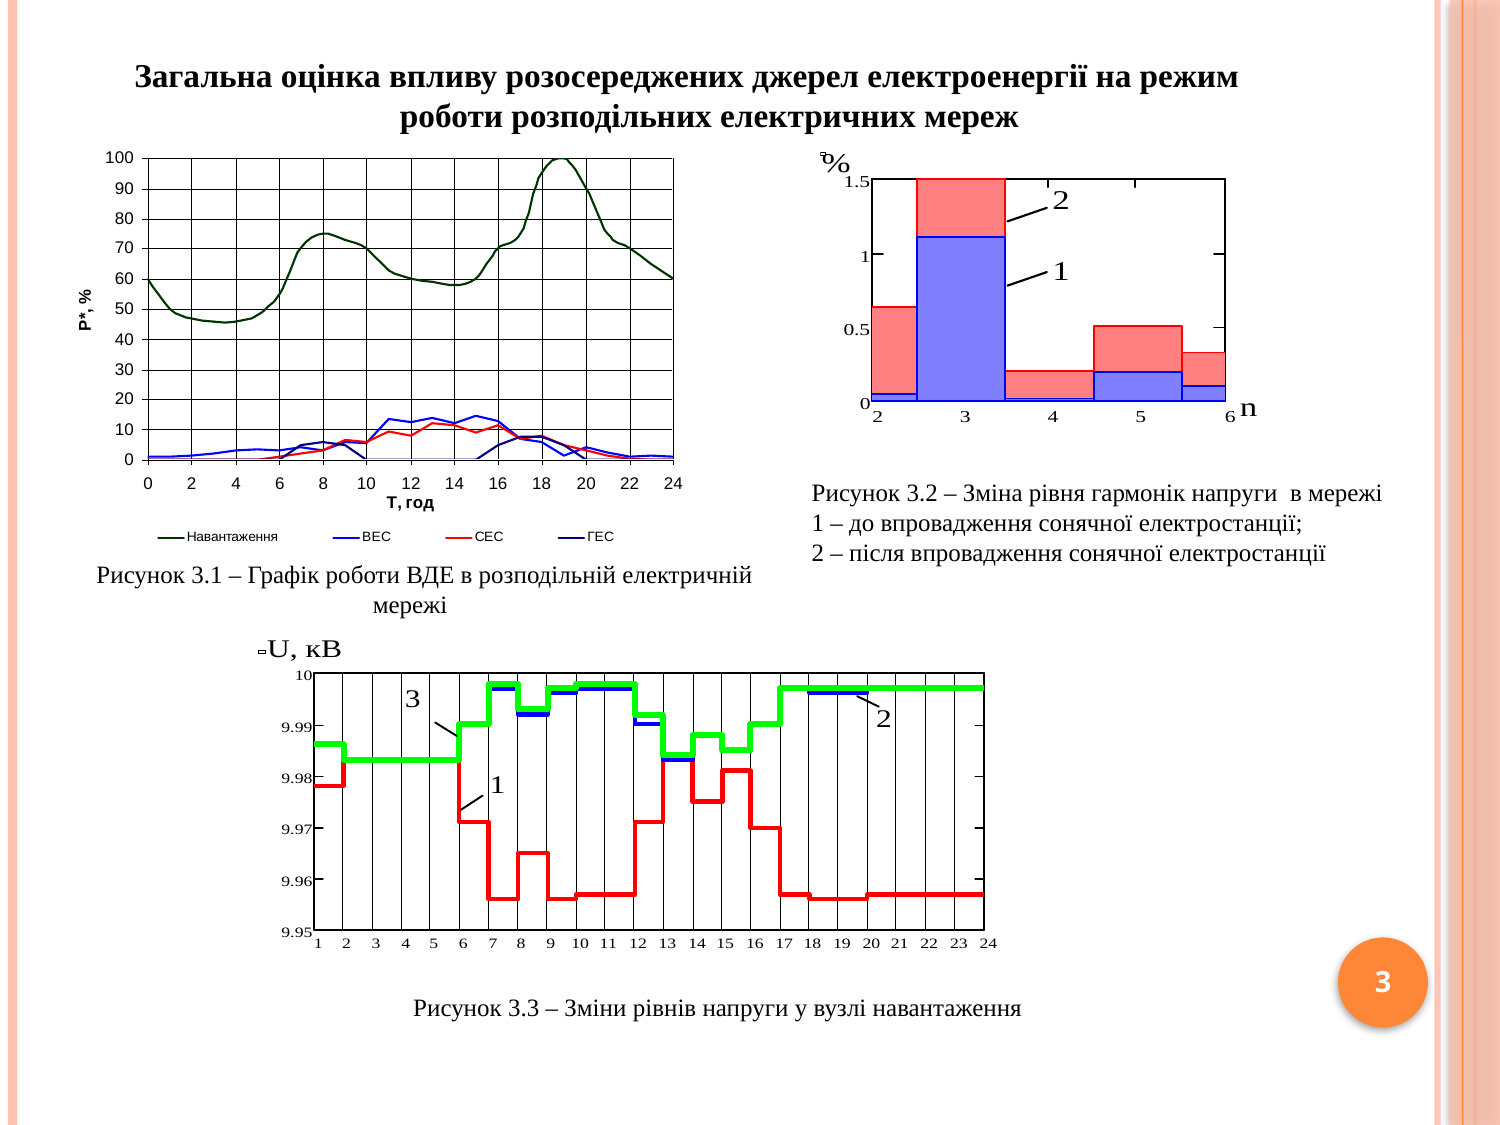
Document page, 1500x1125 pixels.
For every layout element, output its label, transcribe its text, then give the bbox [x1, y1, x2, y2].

text_box Рисунок 3.3 – Зміни рівнів напруги у вузлі навантаження [398, 984, 1149, 1030]
text_box Рисунок 3.1 – Графік роботи ВДЕ в розподільній електричній мережі [46, 551, 774, 626]
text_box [257, 620, 1045, 1000]
text_box Рисунок 3.2 – Зміна рівня гармонік напруги в мережі 1 – до впровадження сонячної електростанції; 2 – після впровадження сонячної електростанції [796, 468, 1418, 574]
list Загальна оцінка впливу розосереджених джерел електроенергії на режим роботи розподільних електричних мереж [75, 75, 1300, 1062]
slide_number 3 [1333, 940, 1434, 1027]
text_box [819, 151, 1278, 458]
picture [69, 128, 692, 559]
text_box [0, 1, 1500, 75]
